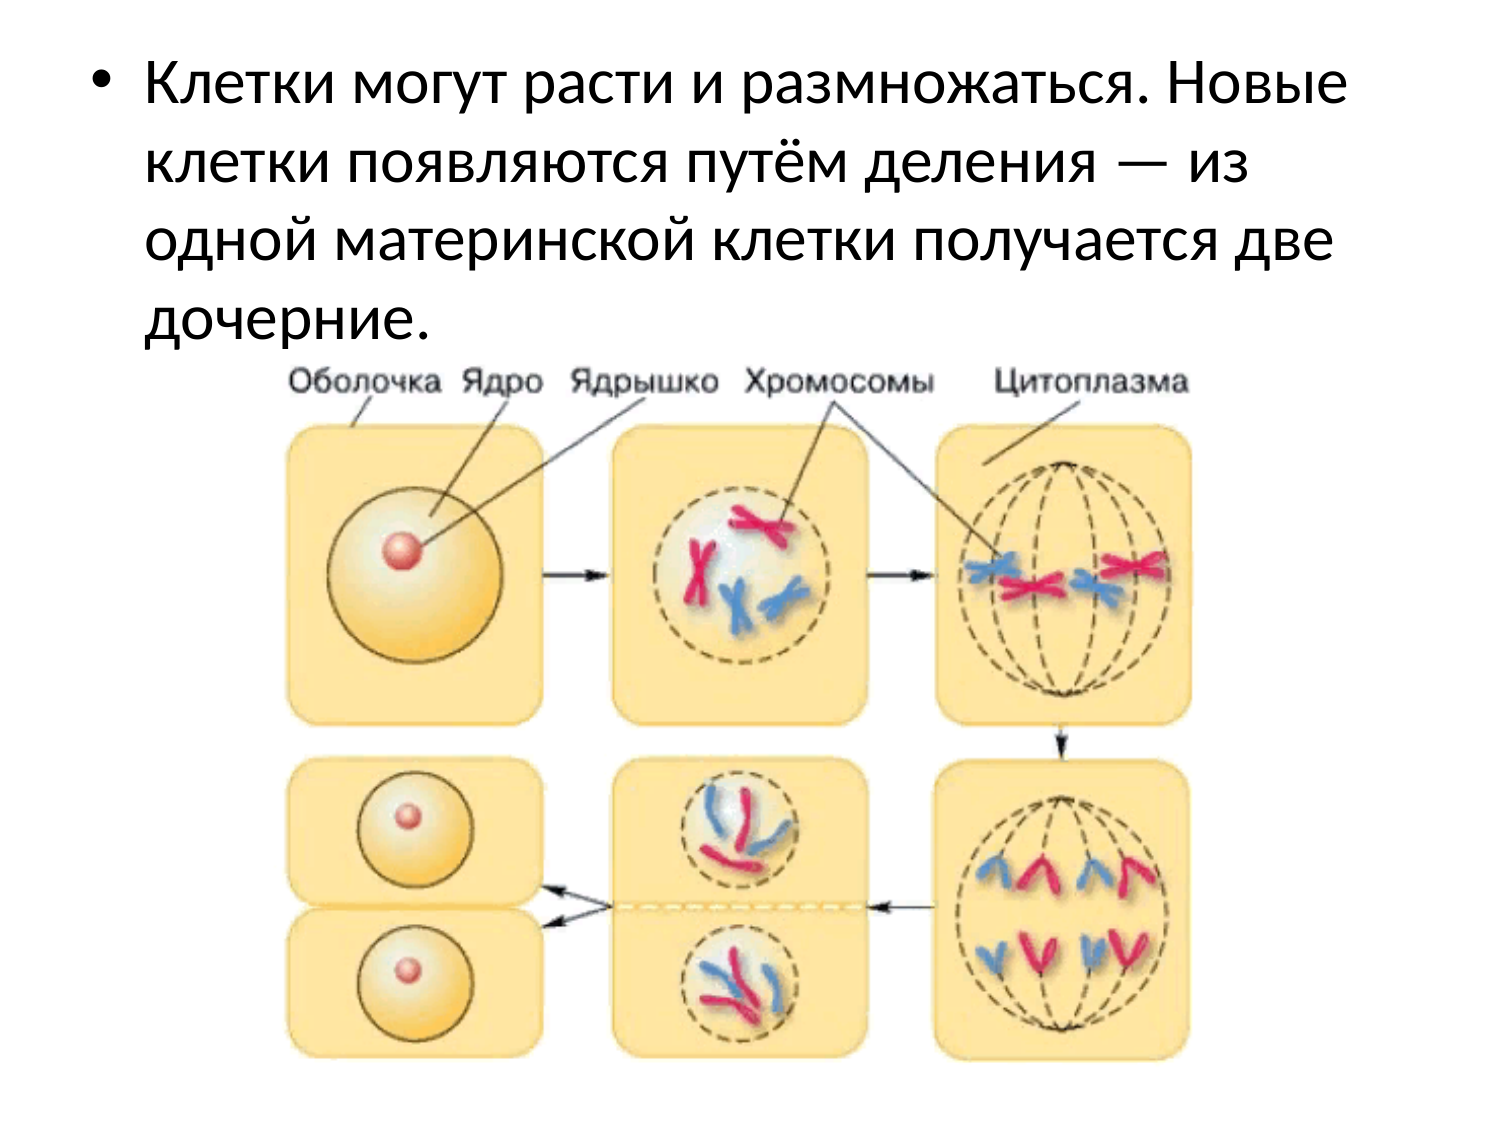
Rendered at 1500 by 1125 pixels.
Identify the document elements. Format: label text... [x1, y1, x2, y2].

picture [229, 349, 1234, 1090]
list Клетки могут расти и размножаться. Новые клетки появляются путём деления — из одной материнской клетки получается две дочерние. [75, 30, 1425, 362]
